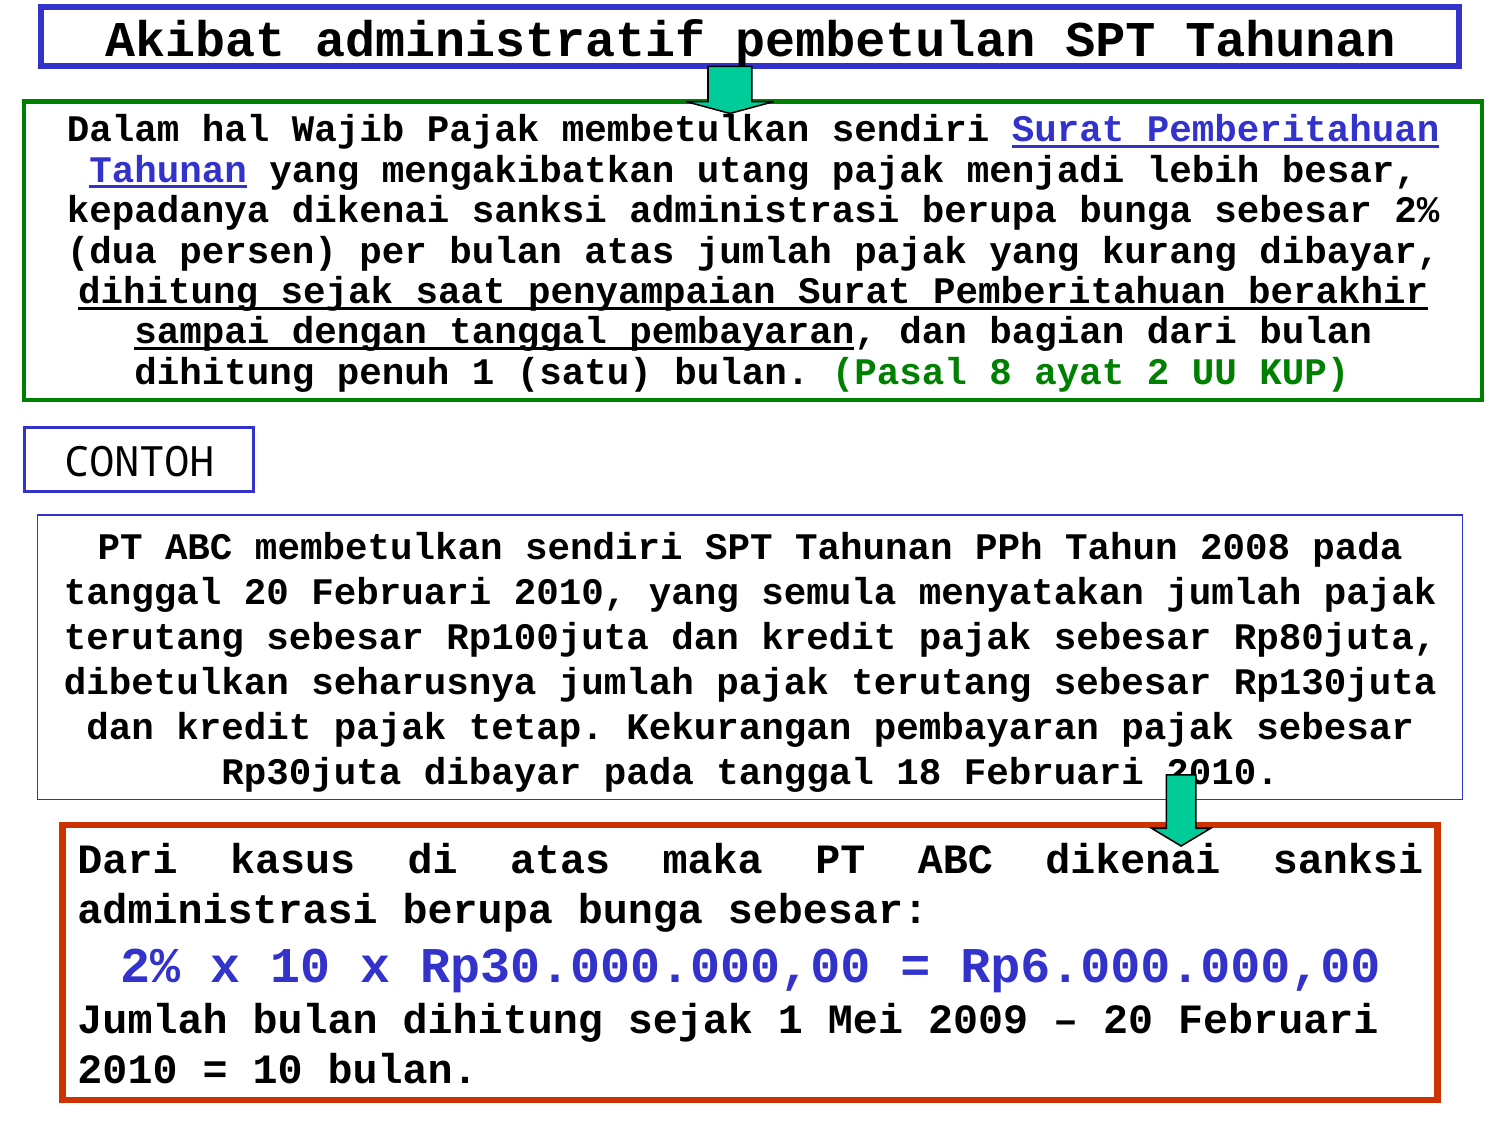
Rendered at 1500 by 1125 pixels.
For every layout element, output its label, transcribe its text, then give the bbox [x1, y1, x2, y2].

text_box CONTOH [24, 427, 254, 492]
text_box Dalam hal Wajib Pajak membetulkan sendiri Surat Pemberitahuan Tahunan yang mengakibatkan utang pajak menjadi lebih besar, kepadanya dikenai sanksi administrasi berupa bunga sebesar 2% (dua persen) per bulan atas jumlah pajak yang kurang dibayar, dihitung sejak saat penyampaian Surat Pemberitahuan berakhir sampai dengan tanggal pembayaran, dan bagian dari bulan dihitung penuh 1 (satu) bulan. (Pasal 8 ayat 2 UU KUP) [24, 101, 1483, 400]
text_box [1151, 774, 1211, 847]
text_box [686, 66, 774, 114]
text_box PT ABC membetulkan sendiri SPT Tahunan PPh Tahun 2008 pada tanggal 20 Februari 2010, yang semula menyatakan jumlah pajak terutang sebesar Rp100juta dan kredit pajak sebesar Rp80juta, dibetulkan seharusnya jumlah pajak terutang sebesar Rp130juta dan kredit pajak tetap. Kekurangan pembayaran pajak sebesar Rp30juta dibayar pada tanggal 18 Februari 2010. [37, 514, 1463, 800]
title Akibat administratif pembetulan SPT Tahunan [40, 6, 1460, 67]
text_box Dari kasus di atas maka PT ABC dikenai sanksi administrasi berupa bunga sebesar: 2% x 10 x Rp30.000.000,00 = Rp6.000.000,00 Jumlah bulan dihitung sejak 1 Mei 2009 – 20 Februari 2010 = 10 bulan. [62, 824, 1438, 1100]
